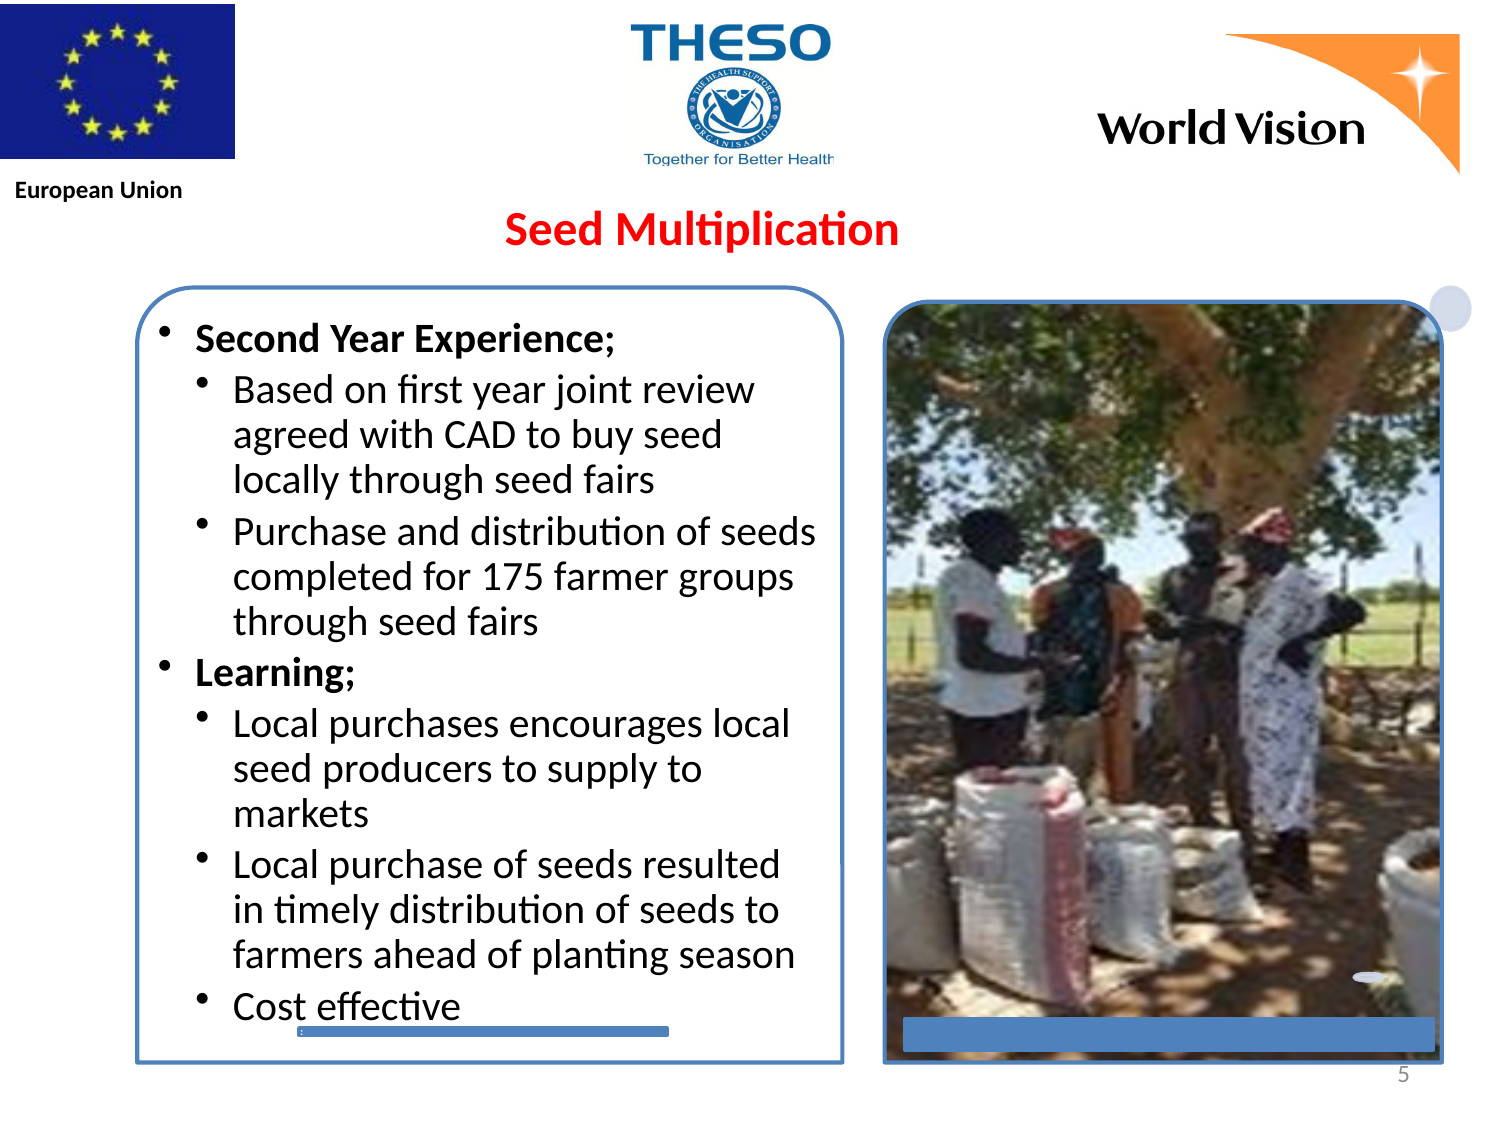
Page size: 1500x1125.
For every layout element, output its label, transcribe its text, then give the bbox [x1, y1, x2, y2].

slide_number 5 [1074, 1071, 1425, 1103]
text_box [106, 287, 1470, 1063]
picture [0, 4, 235, 160]
picture [630, 24, 834, 167]
title Seed Multiplication [262, 188, 1131, 263]
text_box European Union [0, 168, 217, 211]
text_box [1053, 34, 1460, 203]
